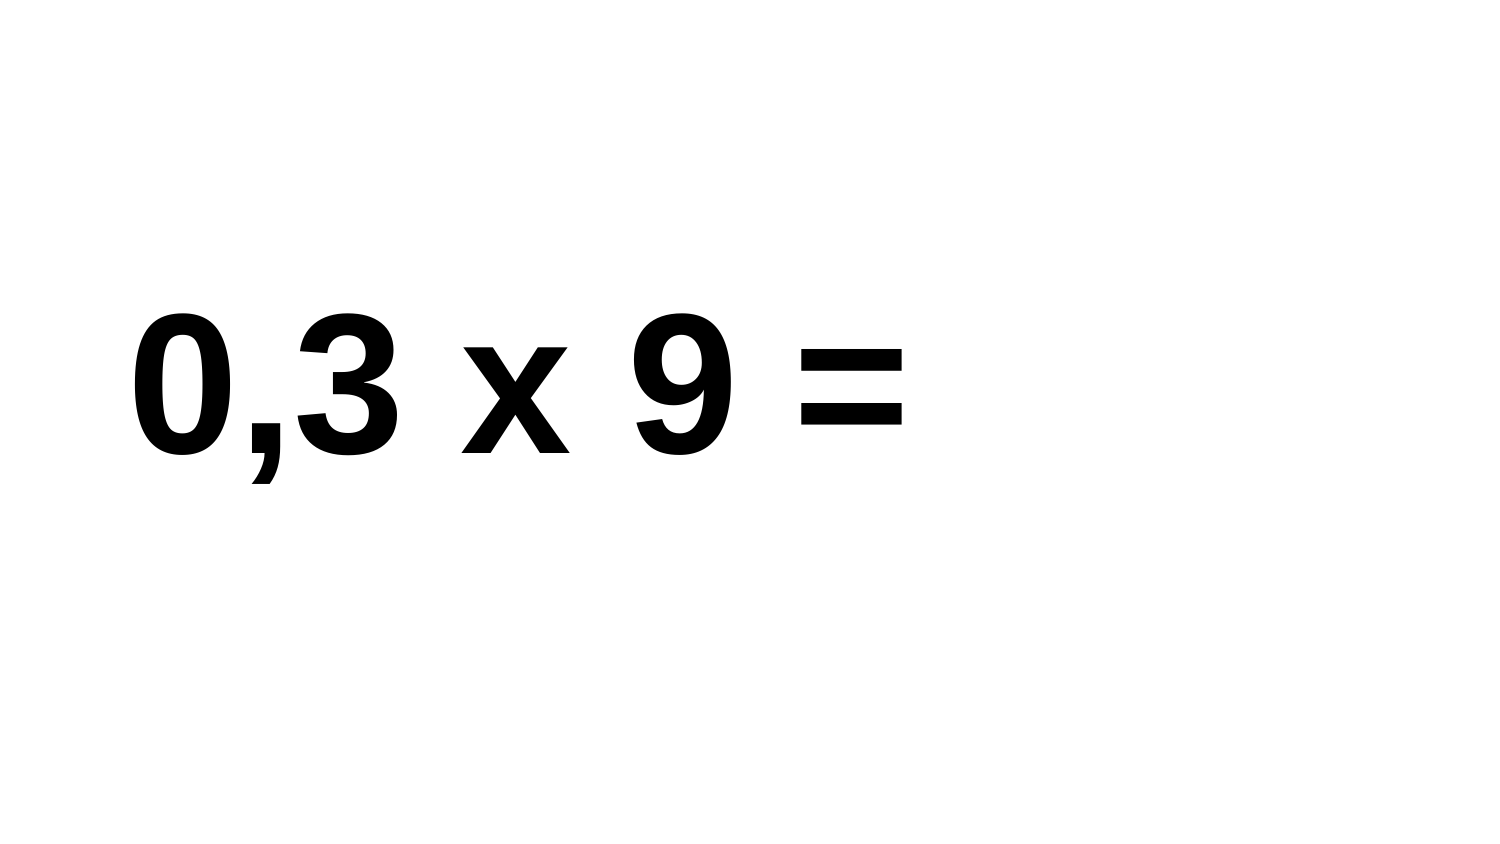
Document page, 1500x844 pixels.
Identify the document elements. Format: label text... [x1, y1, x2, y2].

text_box 0,3 x 9 = [112, 318, 1388, 509]
